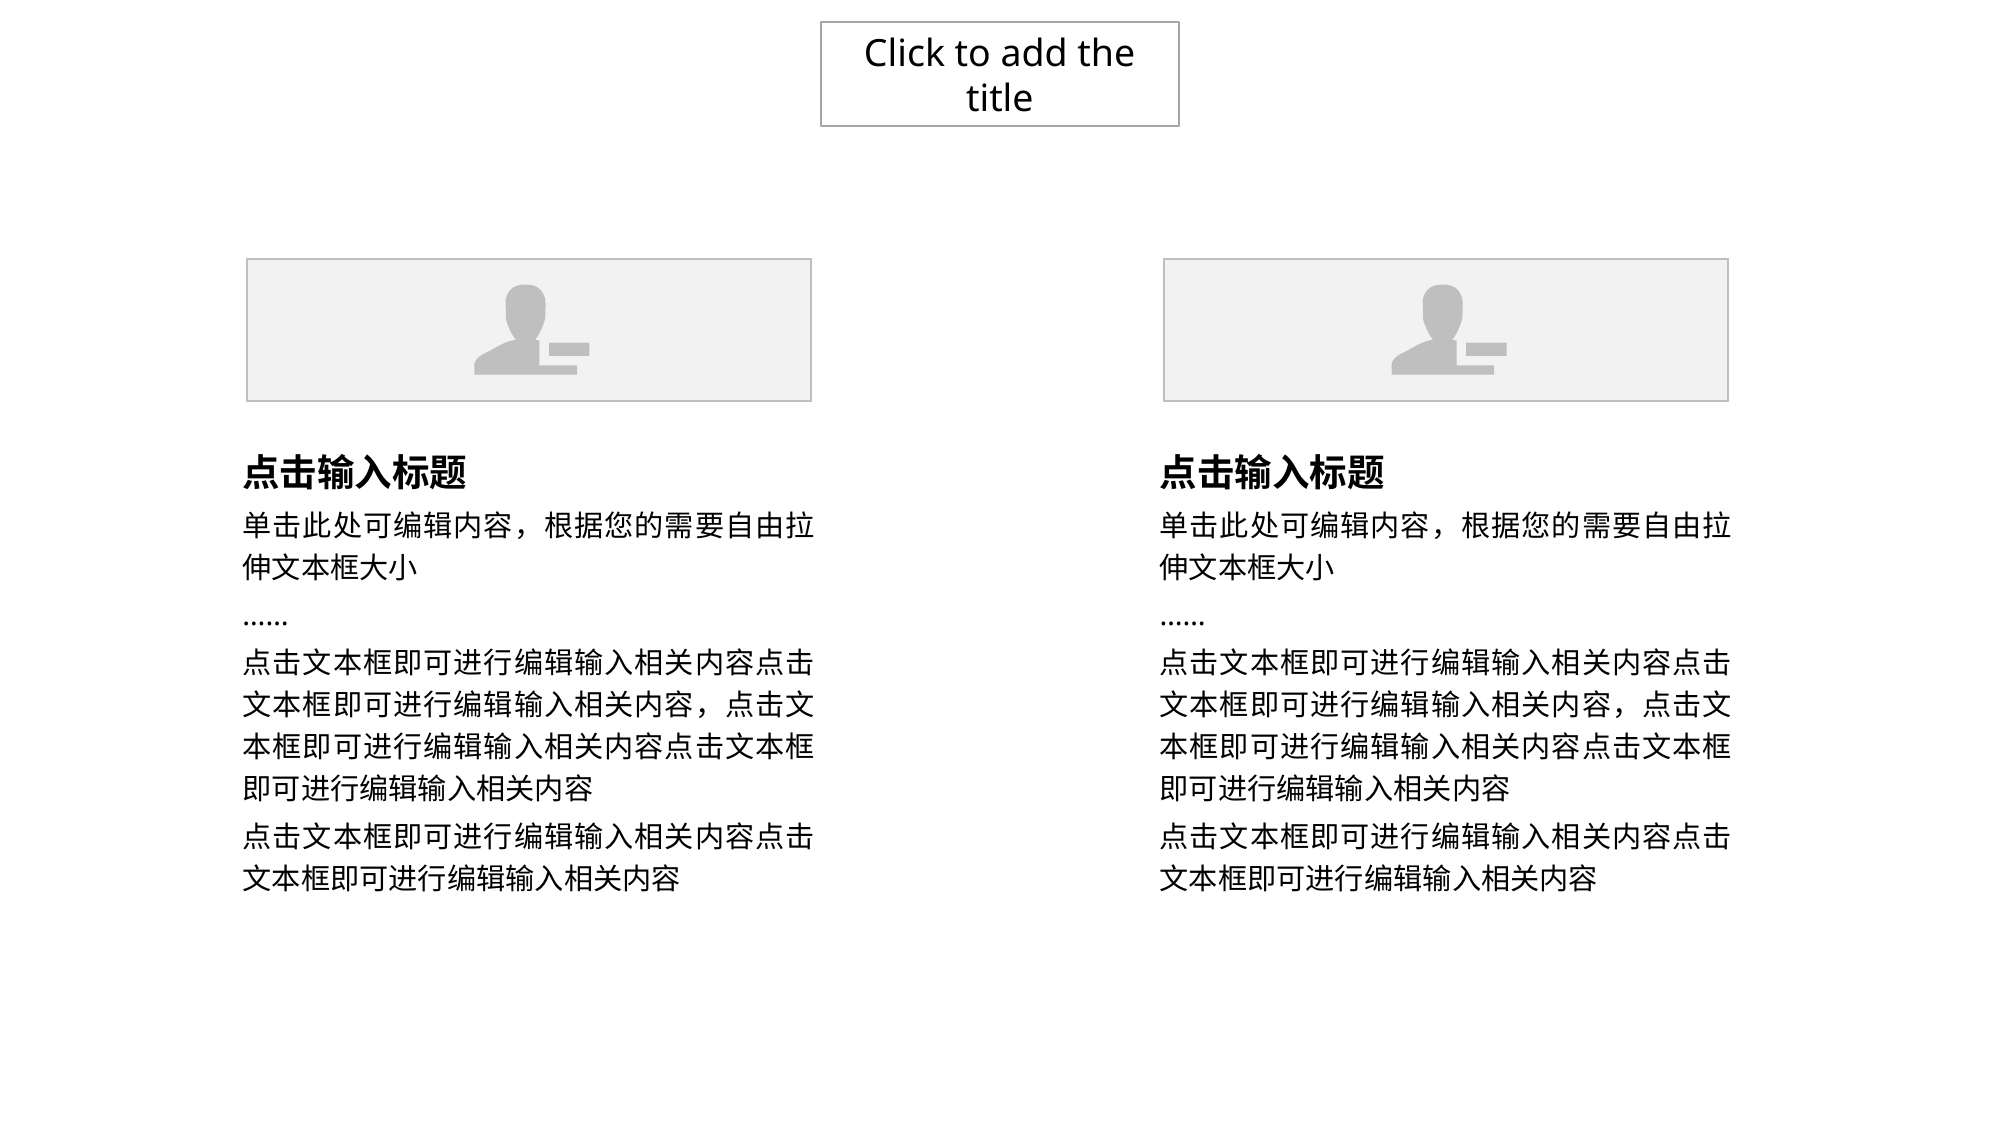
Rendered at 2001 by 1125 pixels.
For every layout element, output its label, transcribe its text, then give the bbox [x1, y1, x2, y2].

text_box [1391, 284, 1507, 375]
text_box [246, 258, 812, 402]
text_box [1163, 258, 1729, 402]
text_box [474, 284, 590, 375]
text_box Click to add the title [820, 21, 1180, 127]
text_box 点击输入标题 单击此处可编辑内容，根据您的需要自由拉伸文本框大小 …… 点击文本框即可进行编辑输入相关内容点击文本框即可进行编辑输入相关内容，点击文本框即可进行编辑输入相关内容点击文本框即可进行编辑输入相关内容 点击文本框即可进行编辑输入相关内容点击文本框即可进行编辑输入相关内容 [227, 432, 831, 950]
text_box 点击输入标题 单击此处可编辑内容，根据您的需要自由拉伸文本框大小 …… 点击文本框即可进行编辑输入相关内容点击文本框即可进行编辑输入相关内容，点击文本框即可进行编辑输入相关内容点击文本框即可进行编辑输入相关内容 点击文本框即可进行编辑输入相关内容点击文本框即可进行编辑输入相关内容 [1144, 432, 1748, 950]
